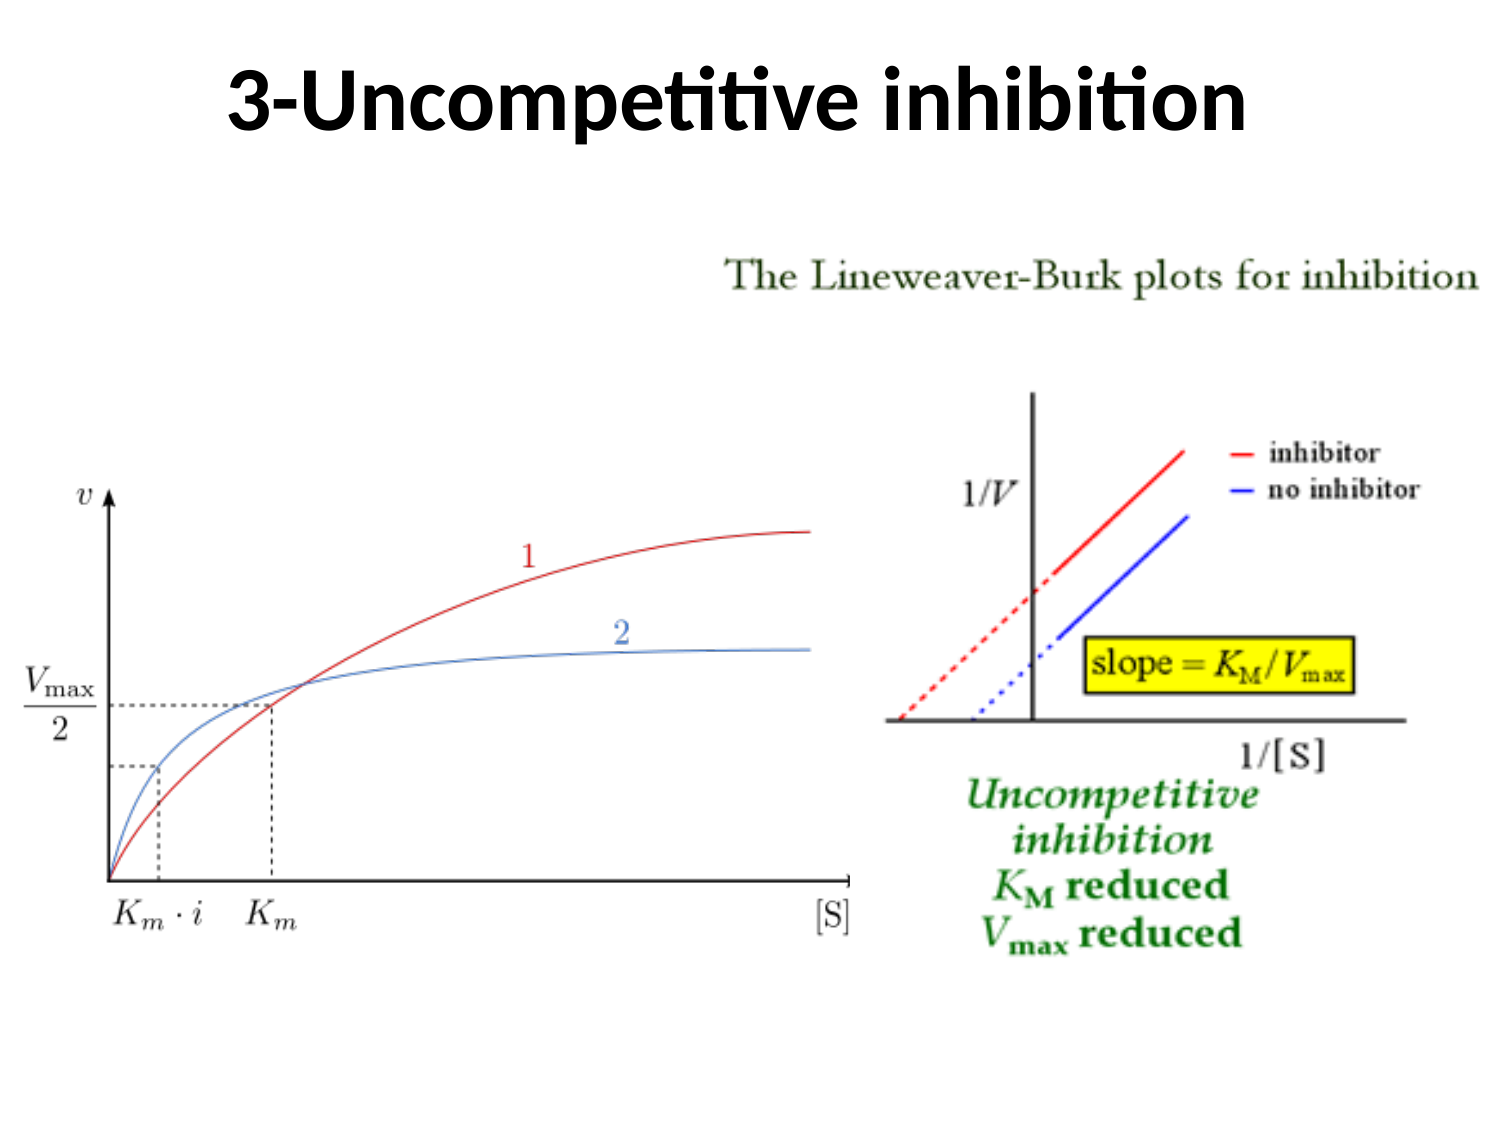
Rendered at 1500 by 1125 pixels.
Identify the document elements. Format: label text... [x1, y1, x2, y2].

picture [712, 249, 1500, 326]
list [0, 462, 844, 969]
picture [849, 374, 1463, 967]
title 3-Uncompetitive inhibition [62, 0, 1413, 188]
